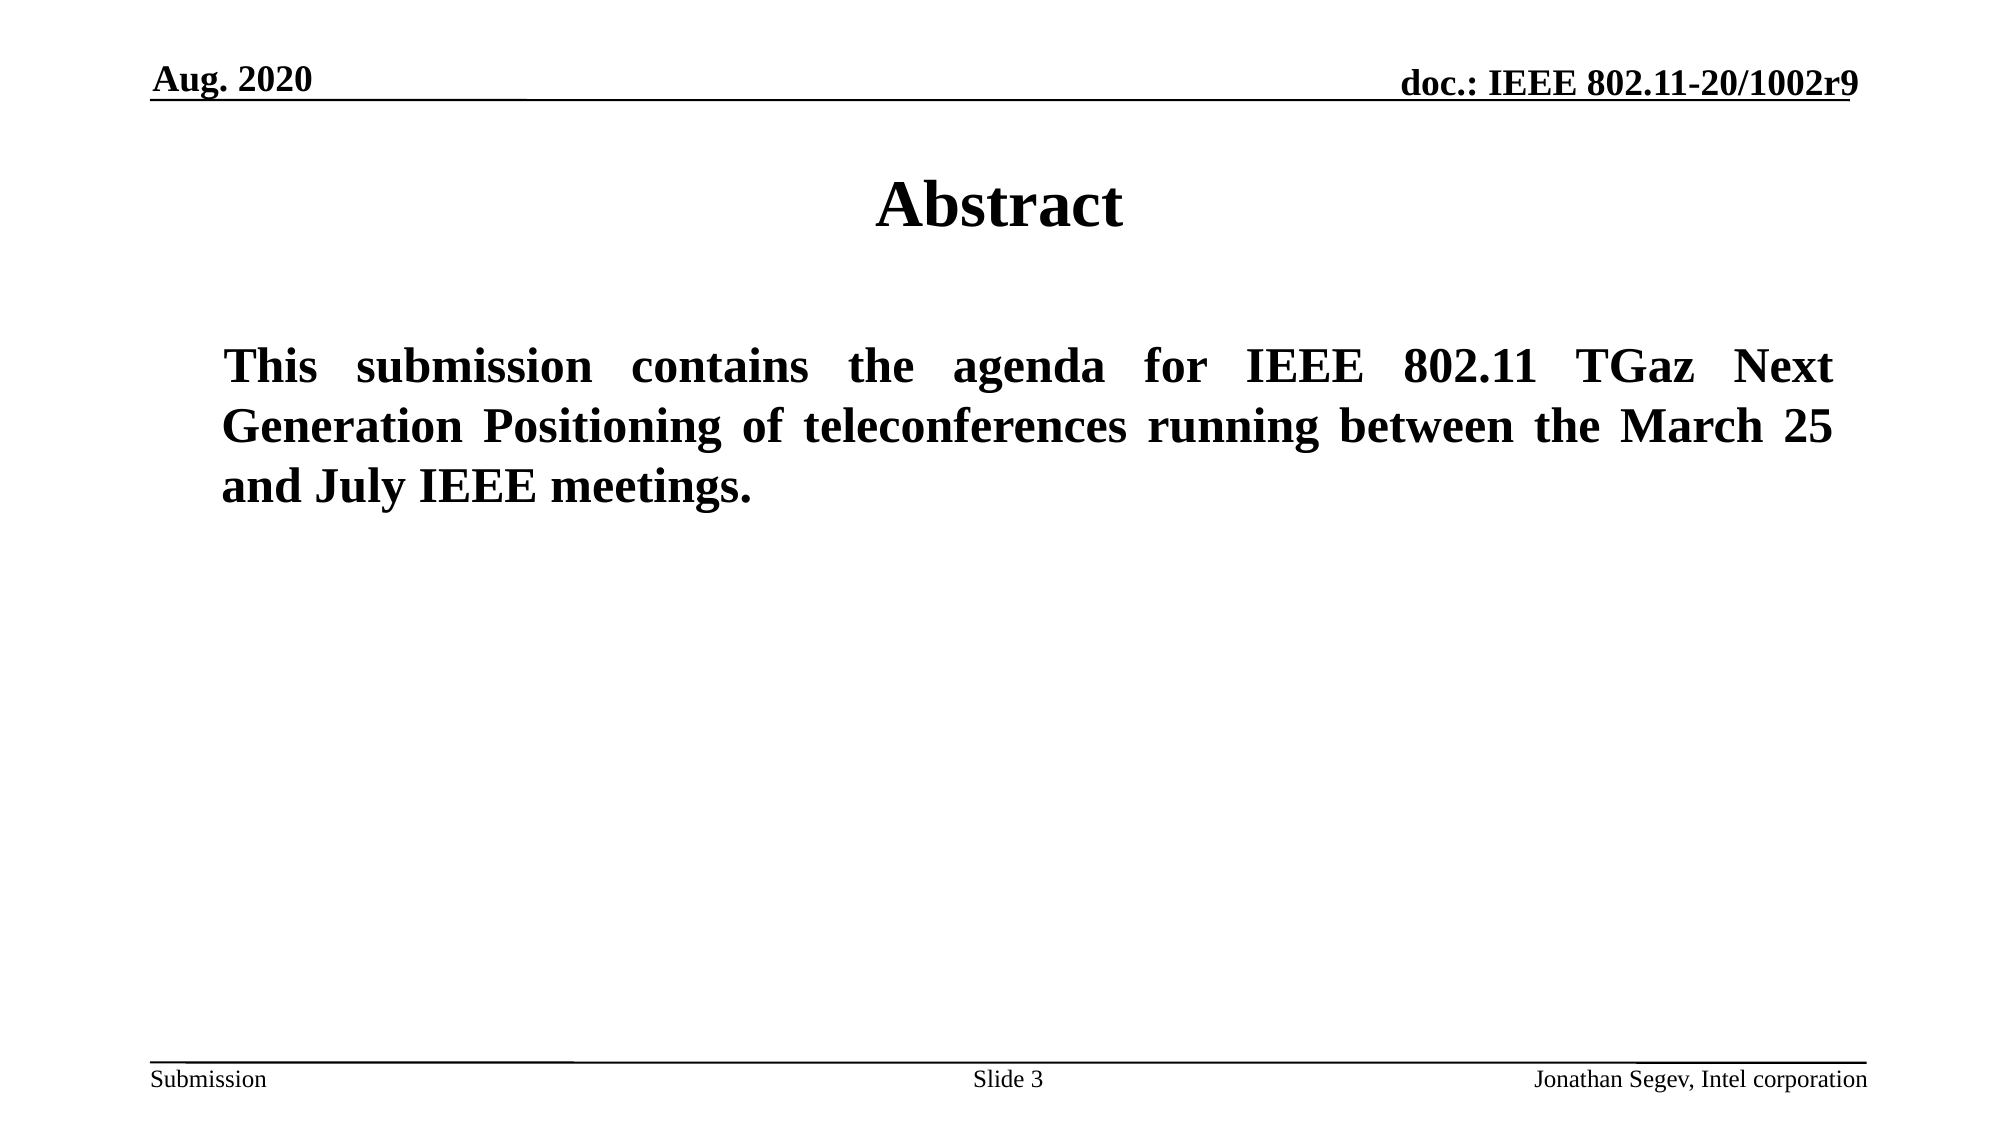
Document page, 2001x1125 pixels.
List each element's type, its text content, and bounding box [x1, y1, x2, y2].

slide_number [152, 54, 563, 100]
title Abstract [149, 112, 1850, 288]
list This submission contains the agenda for IEEE 802.11 TGaz Next Generation Positioning of teleconferences running between the March 25 and July IEEE meetings. [149, 324, 1850, 1000]
slide_number Slide 3 [950, 1061, 1067, 1123]
footer Jonathan Segev, Intel corporation [1171, 1061, 1869, 1093]
